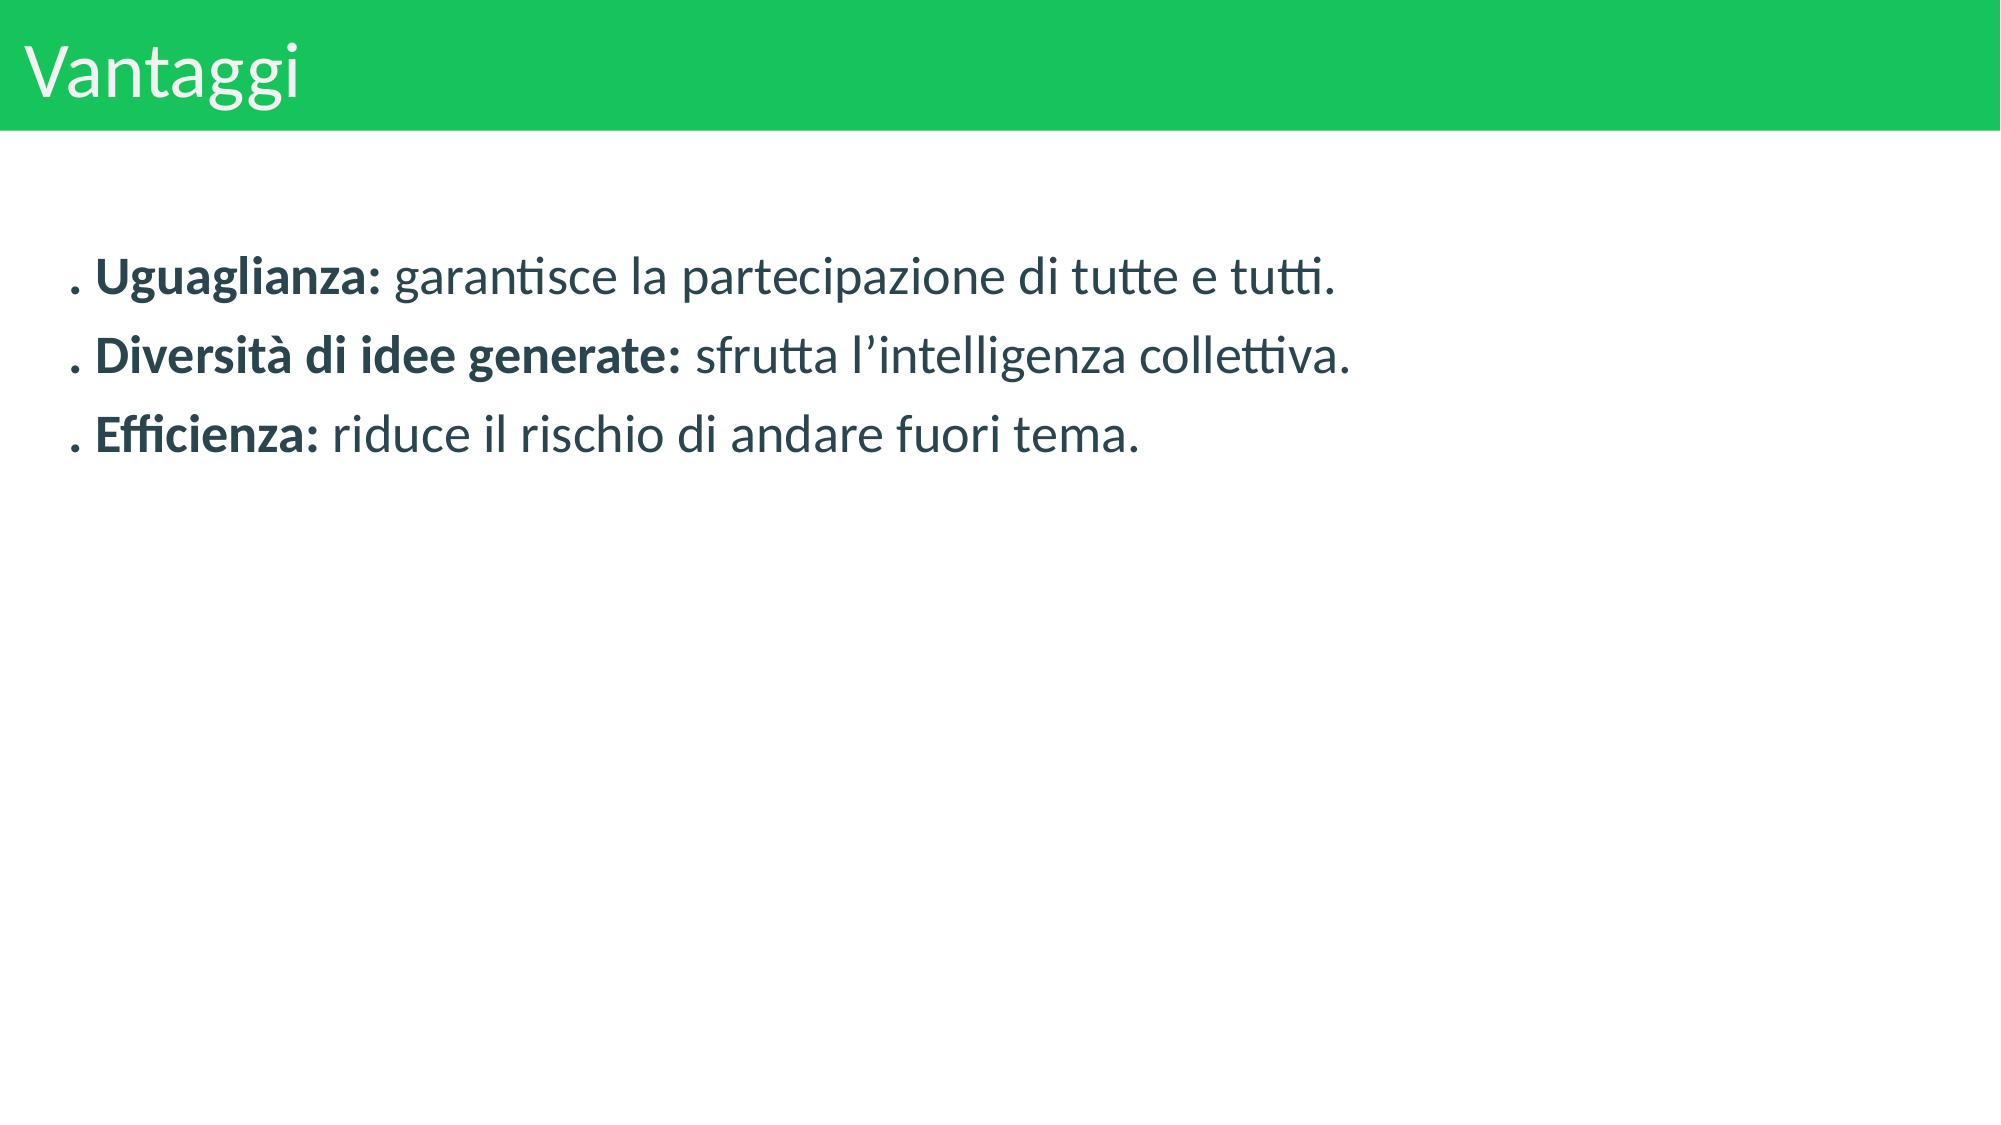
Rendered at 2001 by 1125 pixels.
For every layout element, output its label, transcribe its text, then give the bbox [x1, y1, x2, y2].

list . Uguaglianza: garantisce la partecipazione di tutte e tutti. . Diversità di idee generate: sfrutta l’intelligenza collettiva. . Efficienza: riduce il rischio di andare fuori tema. [16, 239, 1976, 1108]
title Vantaggi [16, 13, 1976, 131]
